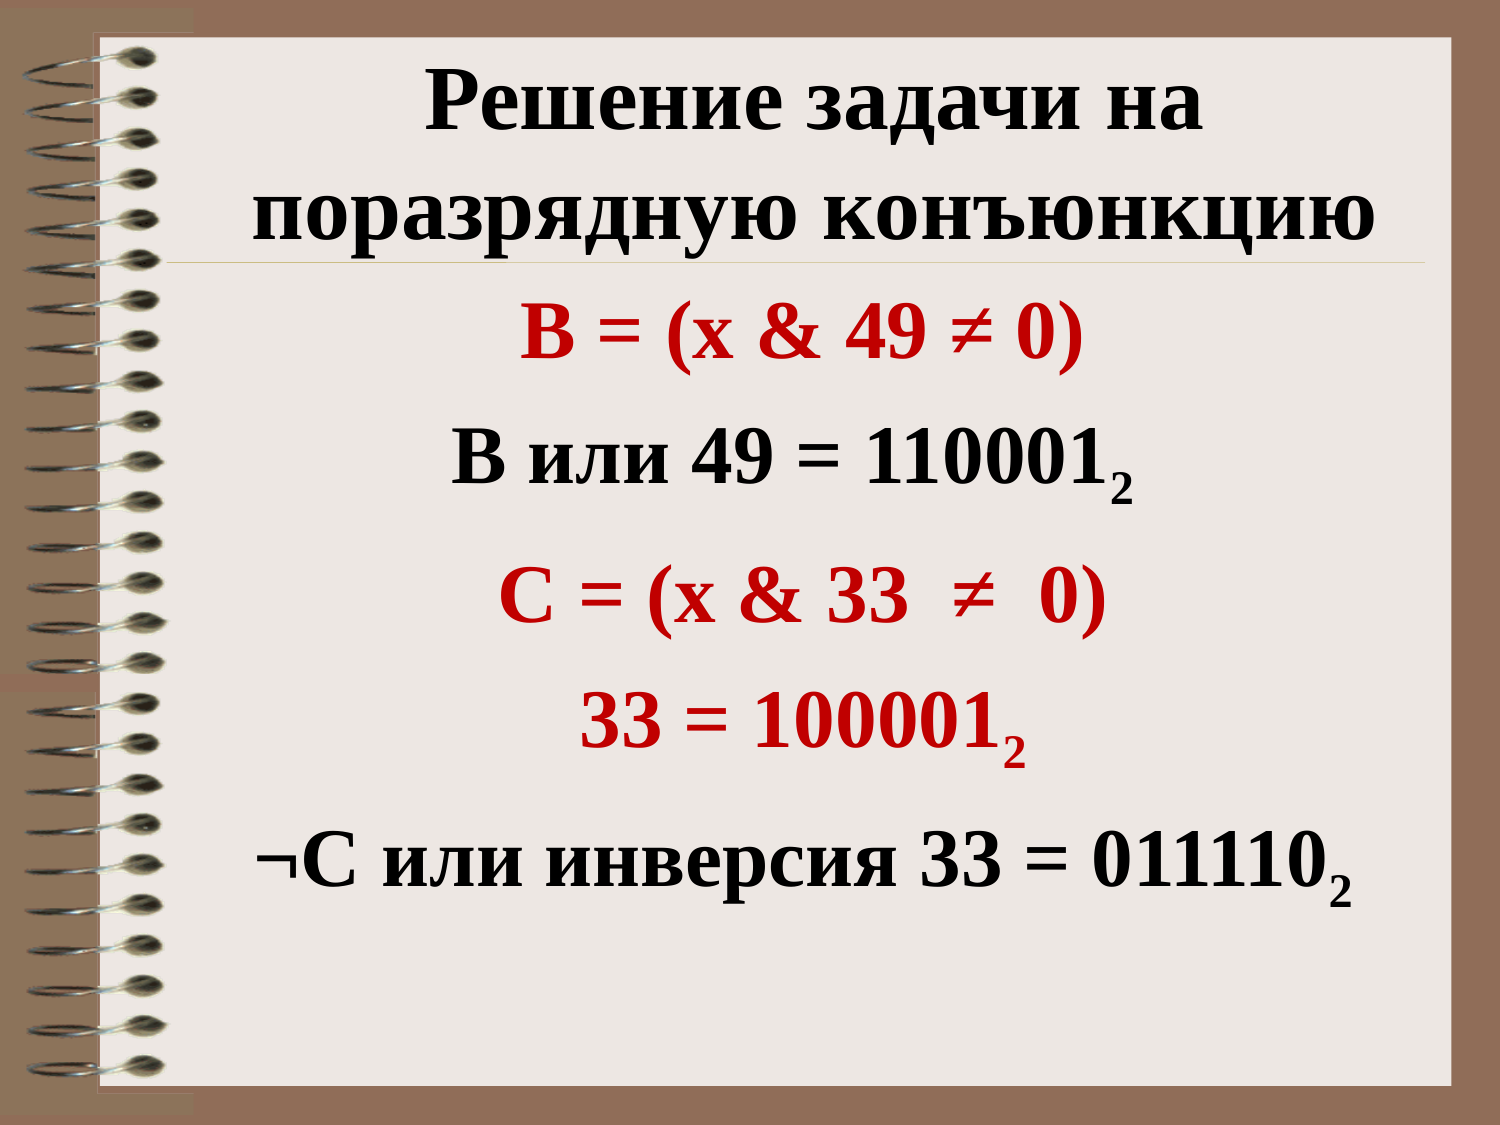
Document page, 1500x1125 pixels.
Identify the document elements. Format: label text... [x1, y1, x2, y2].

picture [0, 692, 194, 1115]
text_box B = (x & 49 ≠ 0) В или 49 = 1100012 C = (x & 33 ≠ 0) 33 = 1000012 ¬С или инверсия 33 = 0111102 [159, 268, 1448, 924]
picture [0, 8, 194, 674]
text_box Решение задачи на поразрядную конъюнкцию [171, 30, 1459, 266]
